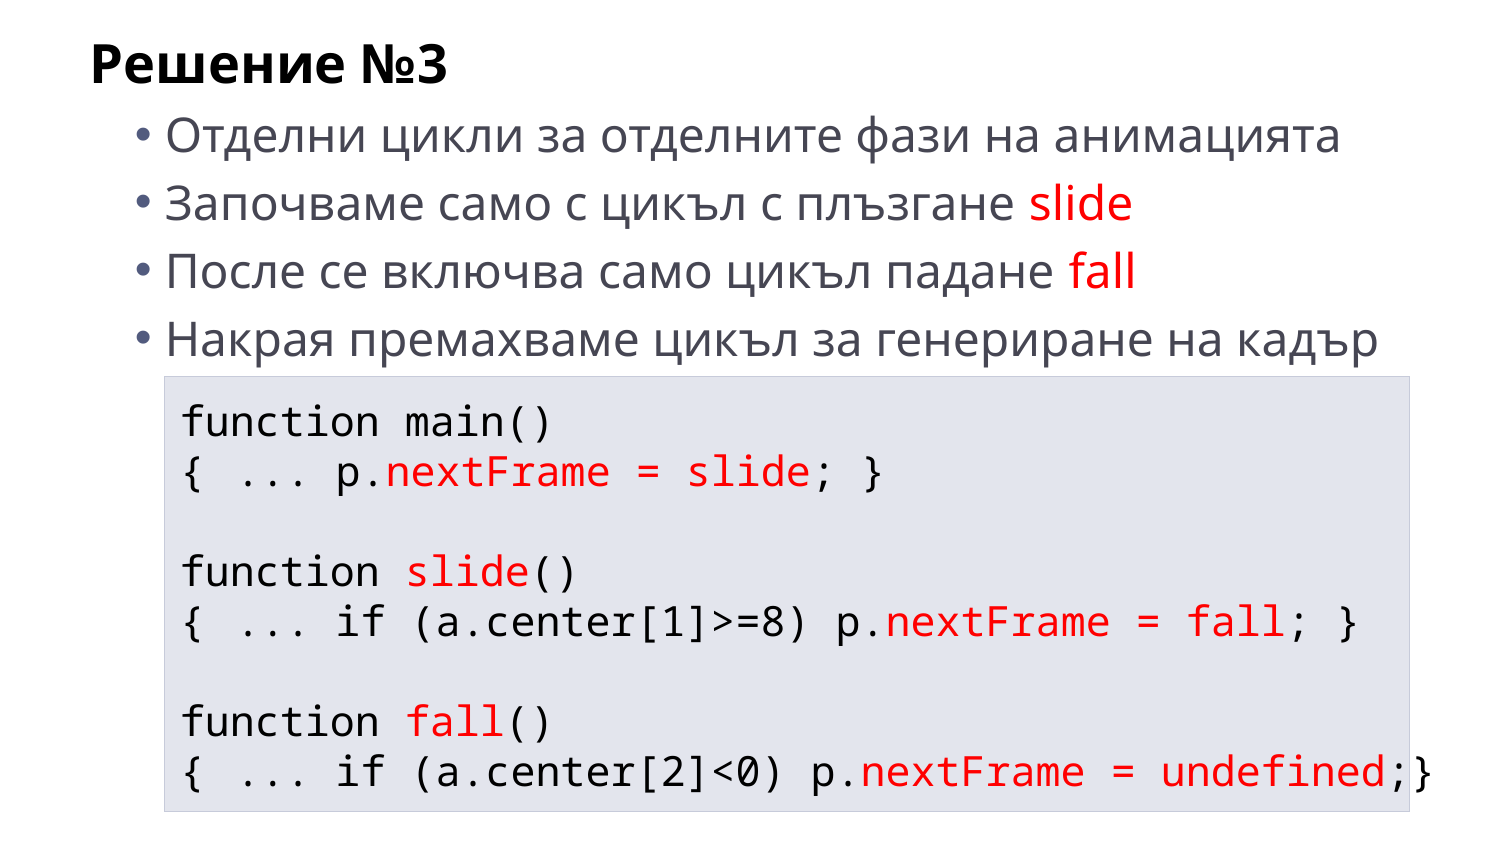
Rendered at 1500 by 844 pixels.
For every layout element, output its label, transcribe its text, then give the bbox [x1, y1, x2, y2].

text_box function main() { ... p.nextFrame = slide; } function slide() { ... if (a.center[1]>=8) p.nextFrame = fall; } function fall() { ... if (a.center[2]<0) p.nextFrame = undefined;} [164, 376, 1410, 812]
list Решение №3 Отделни цикли за отделните фази на анимацията Започваме само с цикъл с плъзгане slide После се включва само цикъл падане fall Накрая премахваме цикъл за генериране на кадър [75, 21, 1475, 835]
